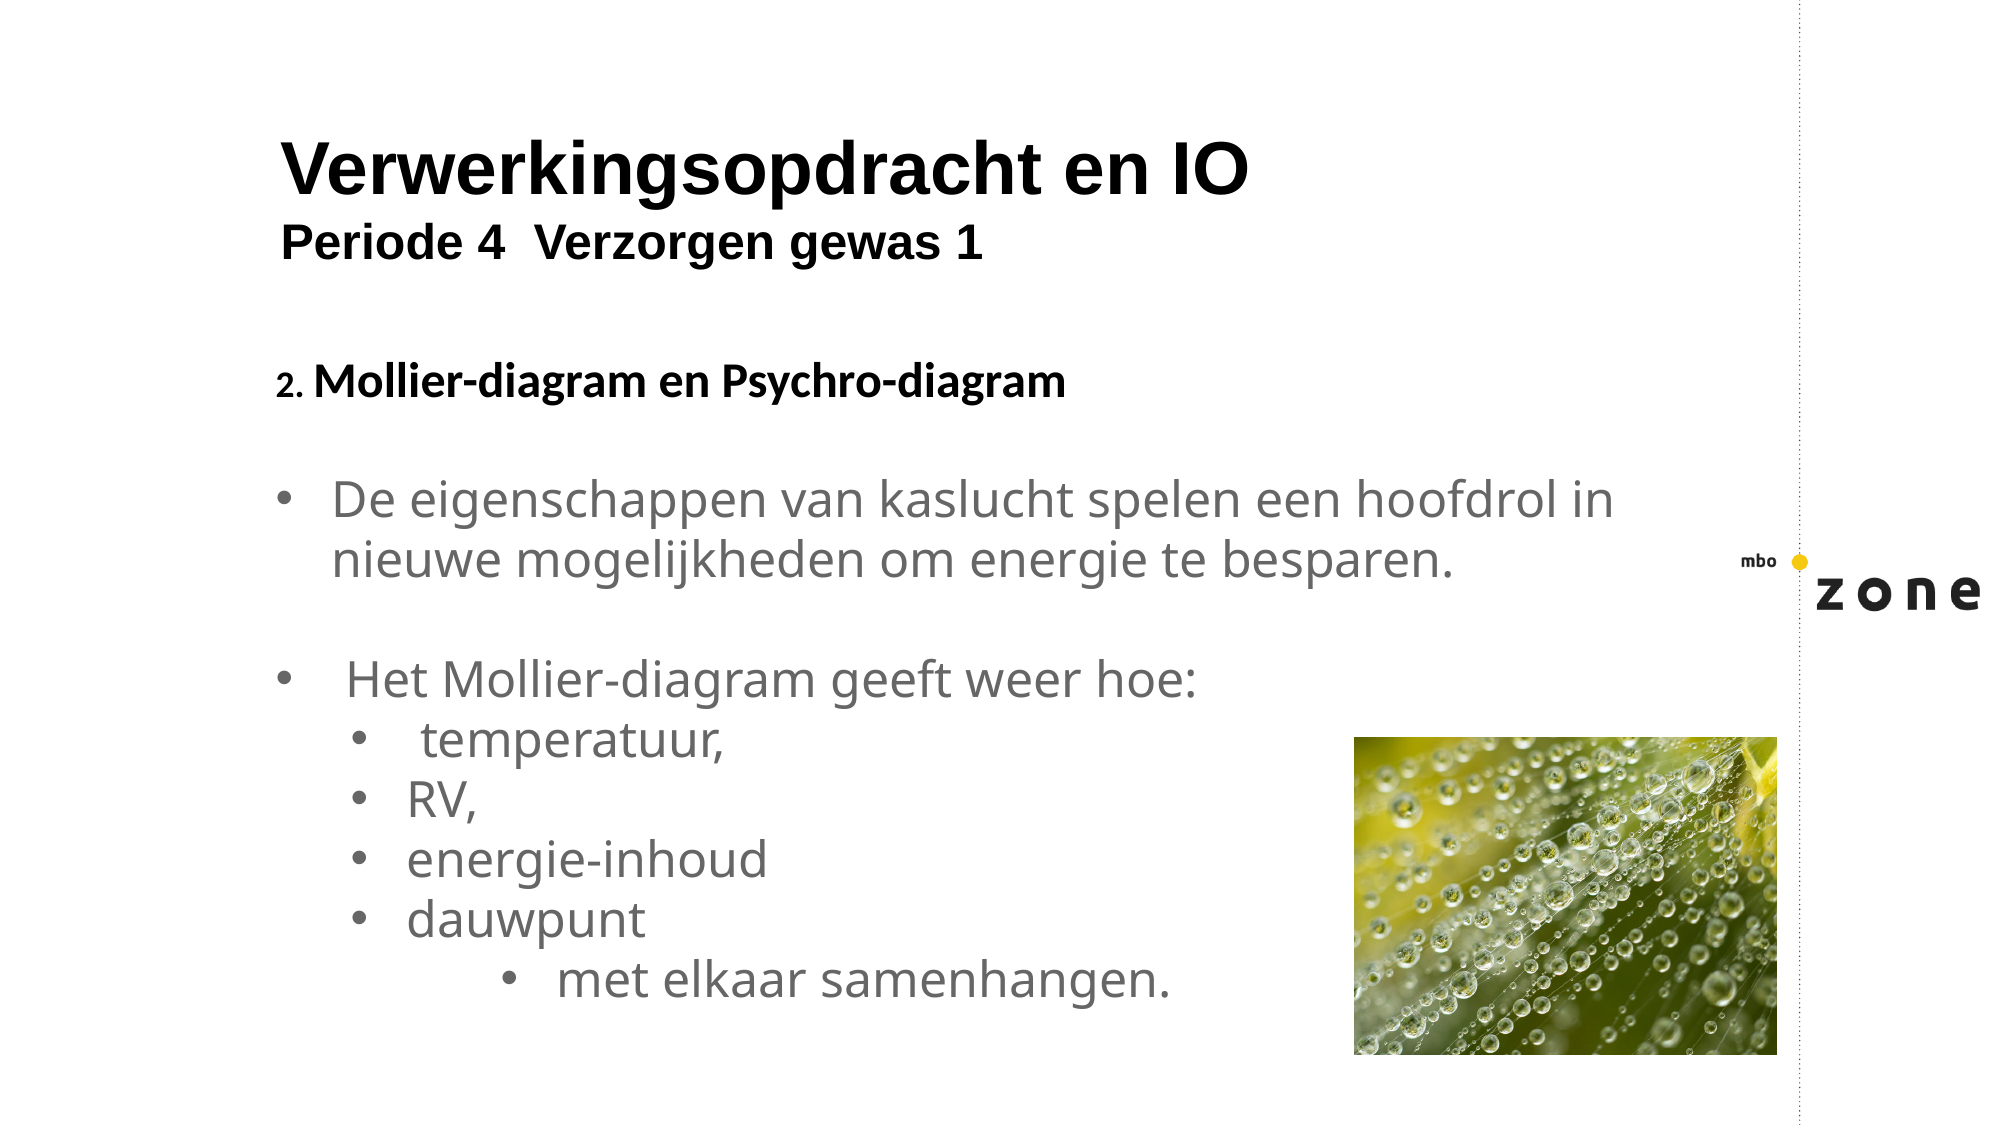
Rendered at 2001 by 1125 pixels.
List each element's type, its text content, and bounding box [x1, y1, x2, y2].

text_box Verwerkingsopdracht en IO Periode 4 Verzorgen gewas 1 [265, 112, 1267, 338]
picture [1354, 0, 2001, 1125]
text_box 2. Mollier-diagram en Psychro-diagram De eigenschappen van kaslucht spelen een hoofdrol in nieuwe mogelijkheden om energie te besparen. Het Mollier-diagram geeft weer hoe: temperatuur, RV, energie-inhoud dauwpunt met elkaar samenhangen. [260, 339, 1707, 1015]
